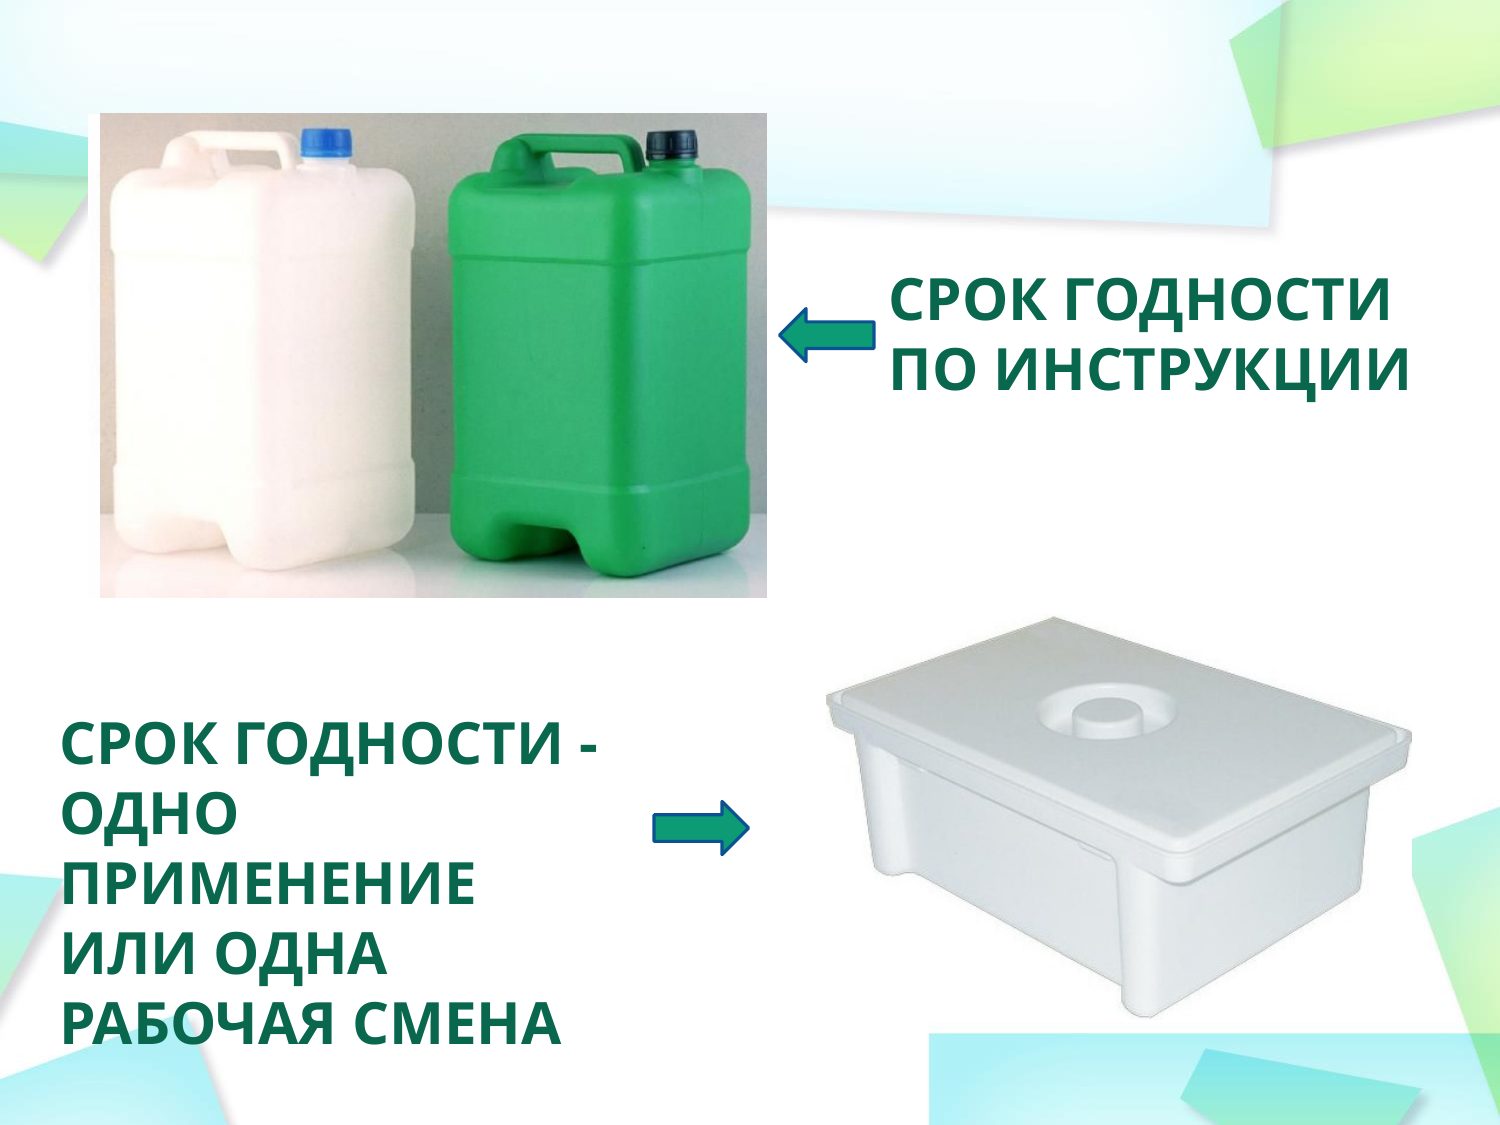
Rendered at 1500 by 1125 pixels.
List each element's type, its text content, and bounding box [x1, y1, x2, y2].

text_box [803, 307, 876, 364]
picture [0, 0, 1500, 1125]
text_box СРОК ГОДНОСТИ - ОДНО ПРИМЕНЕНИЕ ИЛИ ОДНА РАБОЧАЯ СМЕНА [44, 698, 643, 1064]
text_box [652, 800, 750, 857]
text_box СРОК ГОДНОСТИ ПО ИНСТРУКЦИИ [873, 255, 1500, 410]
